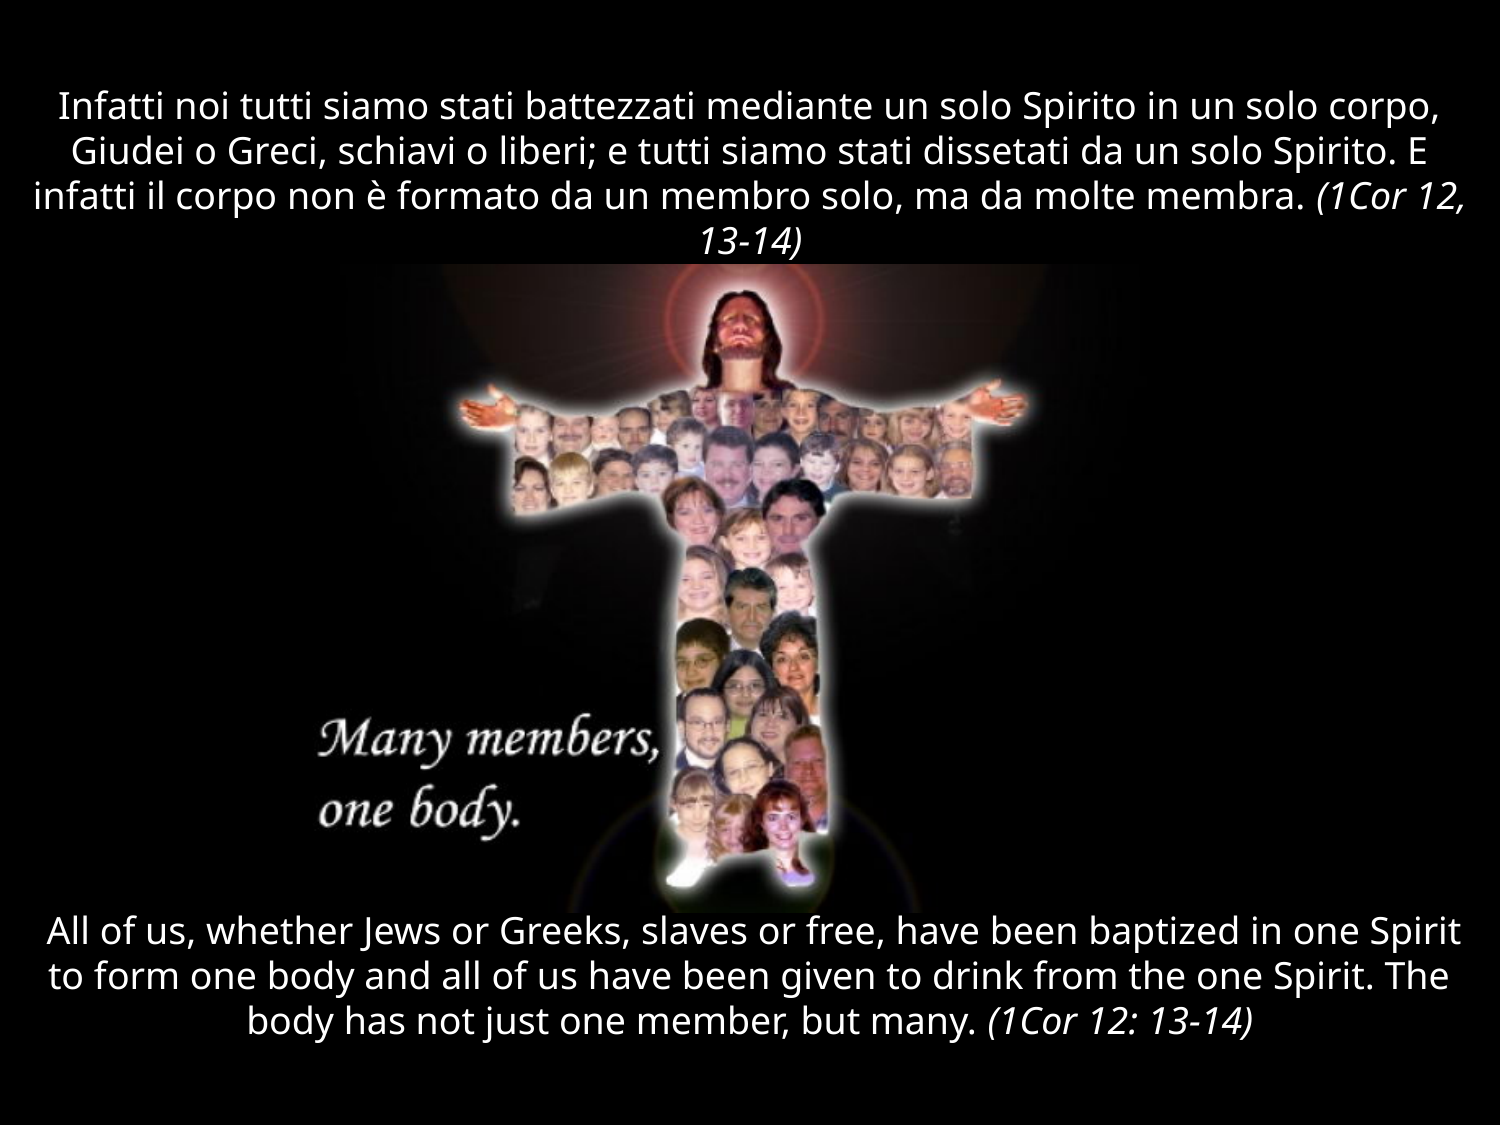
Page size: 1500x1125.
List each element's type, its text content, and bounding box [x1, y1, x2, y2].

text_box Infatti noi tutti siamo stati battezzati mediante un solo Spirito in un solo corpo, Giudei o Greci, schiavi o liberi; e tutti siamo stati dissetati da un solo Spirito. E infatti il corpo non è formato da un membro solo, ma da molte membra. (1Cor 12, 13-14) [0, 74, 1500, 270]
text_box All of us, whether Jews or Greeks, slaves or free, have been baptized in one Spirit to form one body and all of us have been given to drink from the one Spirit. The body has not just one member, but many. (1Cor 12: 13-14) [0, 899, 1500, 1050]
picture [287, 264, 1200, 913]
